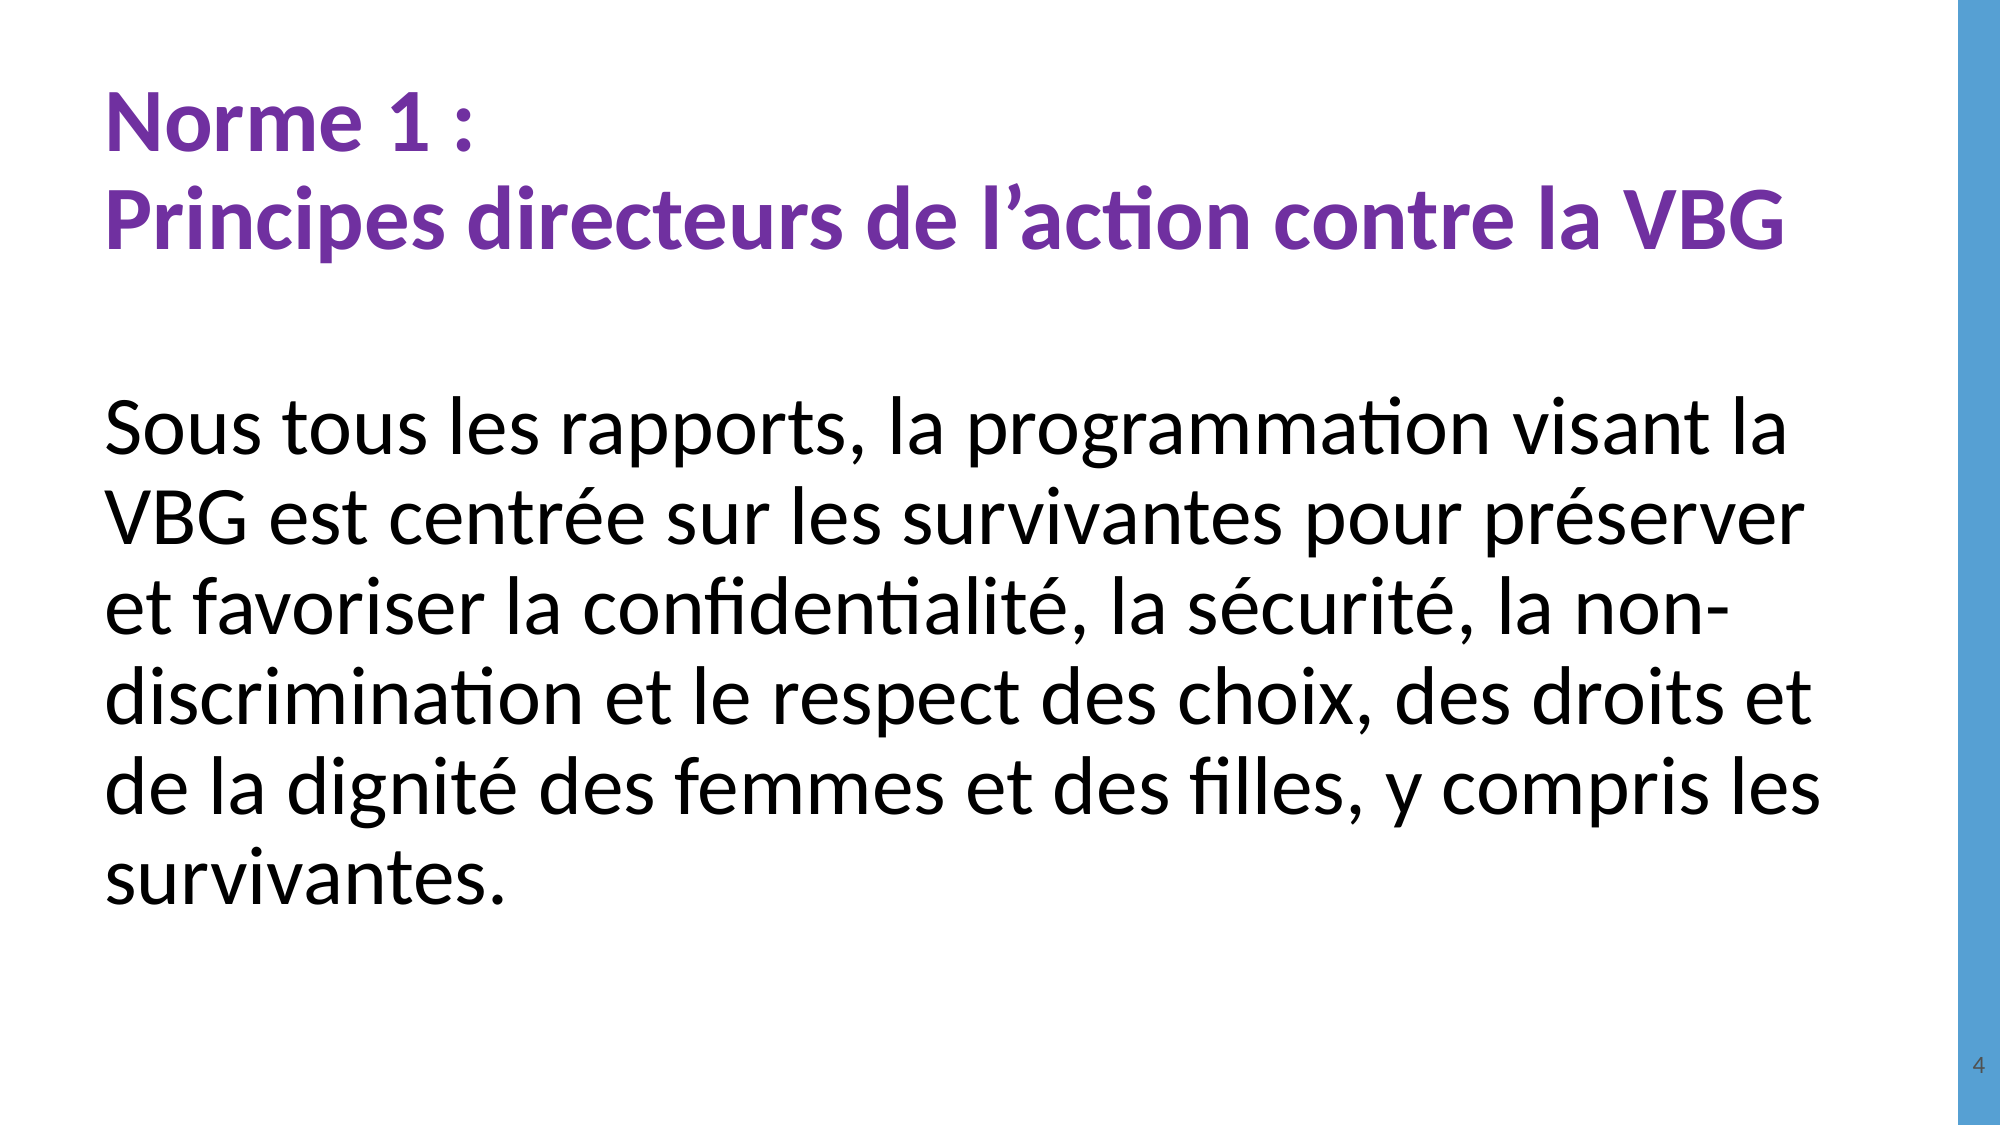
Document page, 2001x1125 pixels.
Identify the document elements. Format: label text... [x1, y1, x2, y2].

list Sous tous les rapports, la programmation visant la VBG est centrée sur les survivantes pour préserver et favoriser la confidentialité, la sécurité, la non-discrimination et le respect des choix, des droits et de la dignité des femmes et des filles, y compris les survivantes. [89, 375, 1850, 1090]
title Norme 1 : Principes directeurs de l’action contre la VBG [89, 62, 1815, 280]
